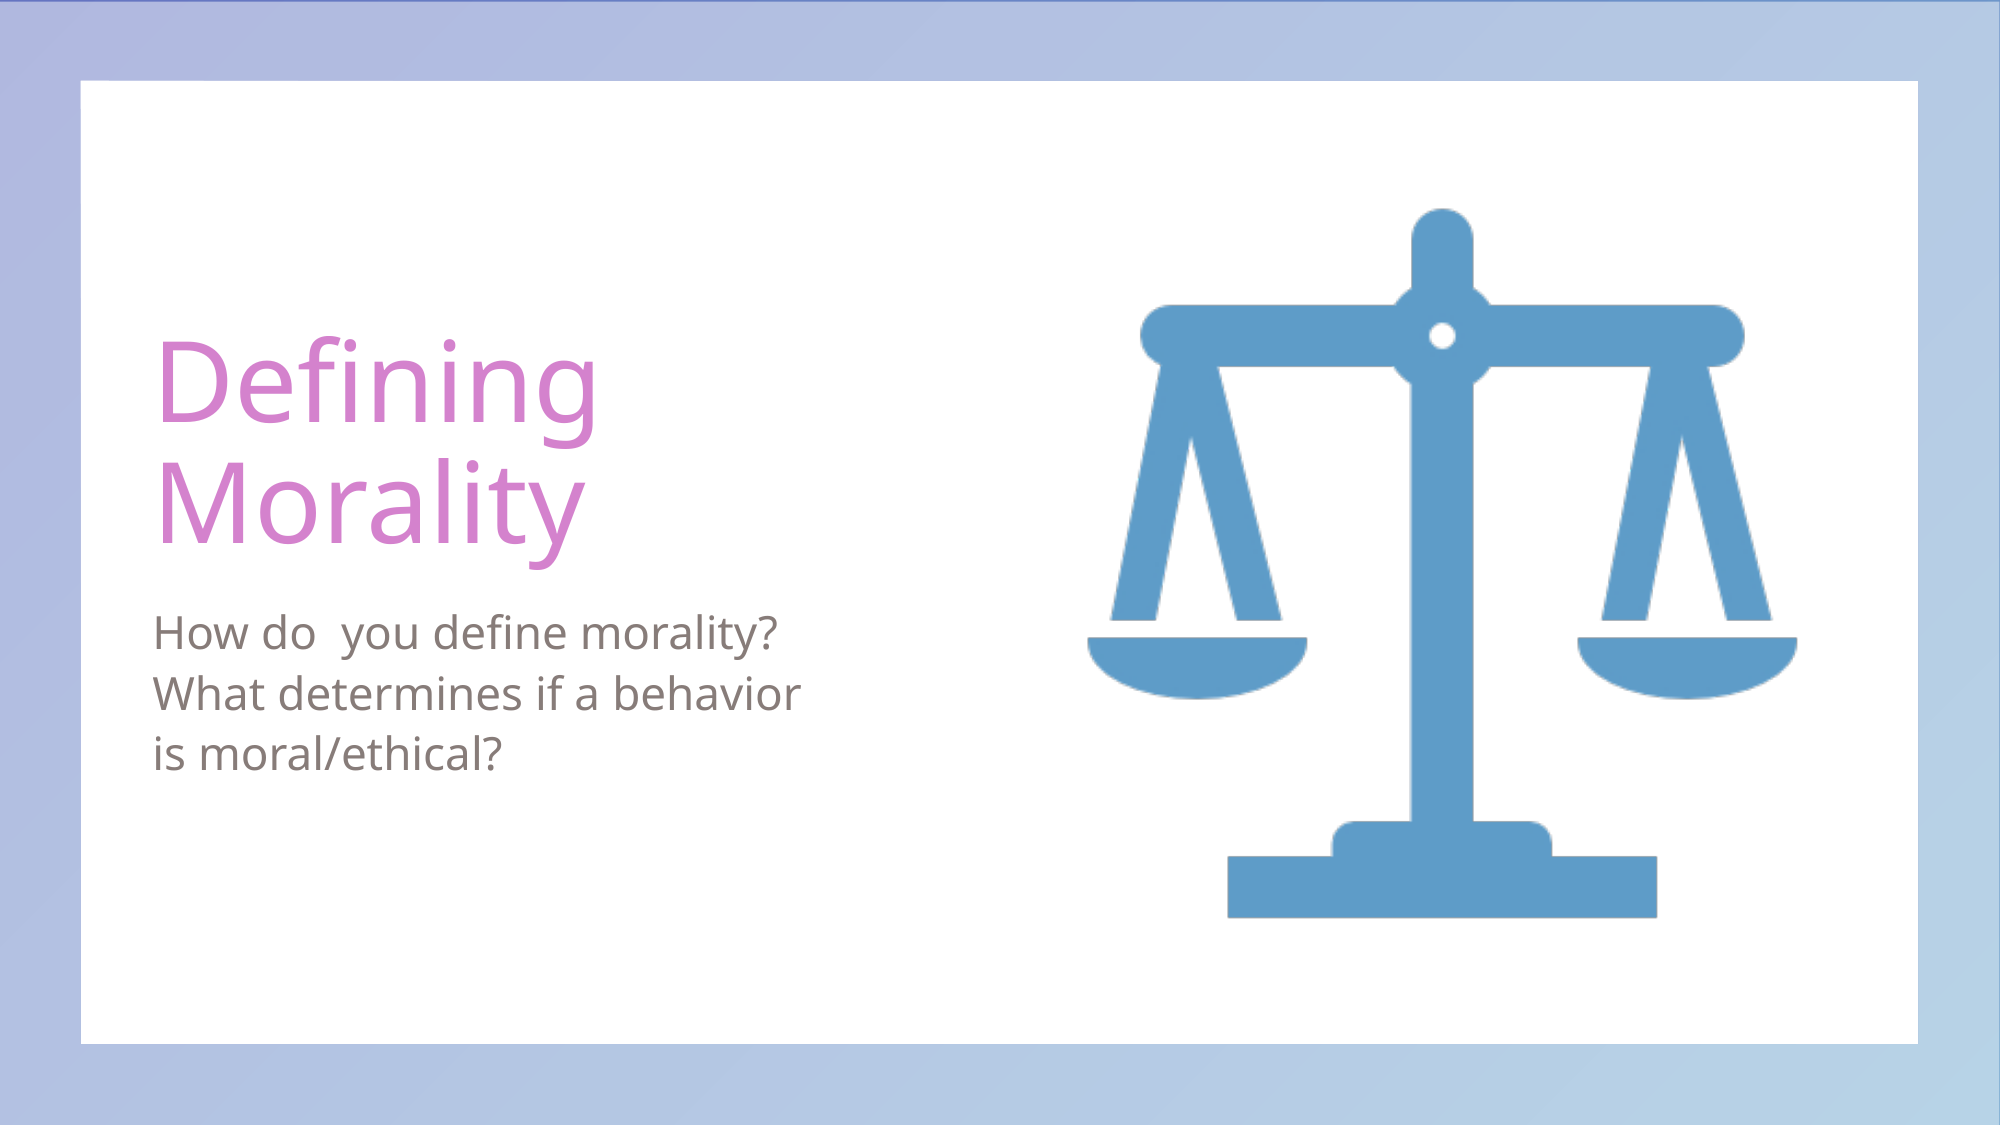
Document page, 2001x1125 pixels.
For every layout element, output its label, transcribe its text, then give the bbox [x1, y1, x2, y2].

title Defining Morality [137, 144, 841, 576]
text_box [82, 82, 1918, 1043]
text_box [0, 0, 2000, 1125]
list How do you define morality? What determines if a behavior is moral/ethical? [137, 590, 841, 981]
picture [1023, 144, 1863, 984]
